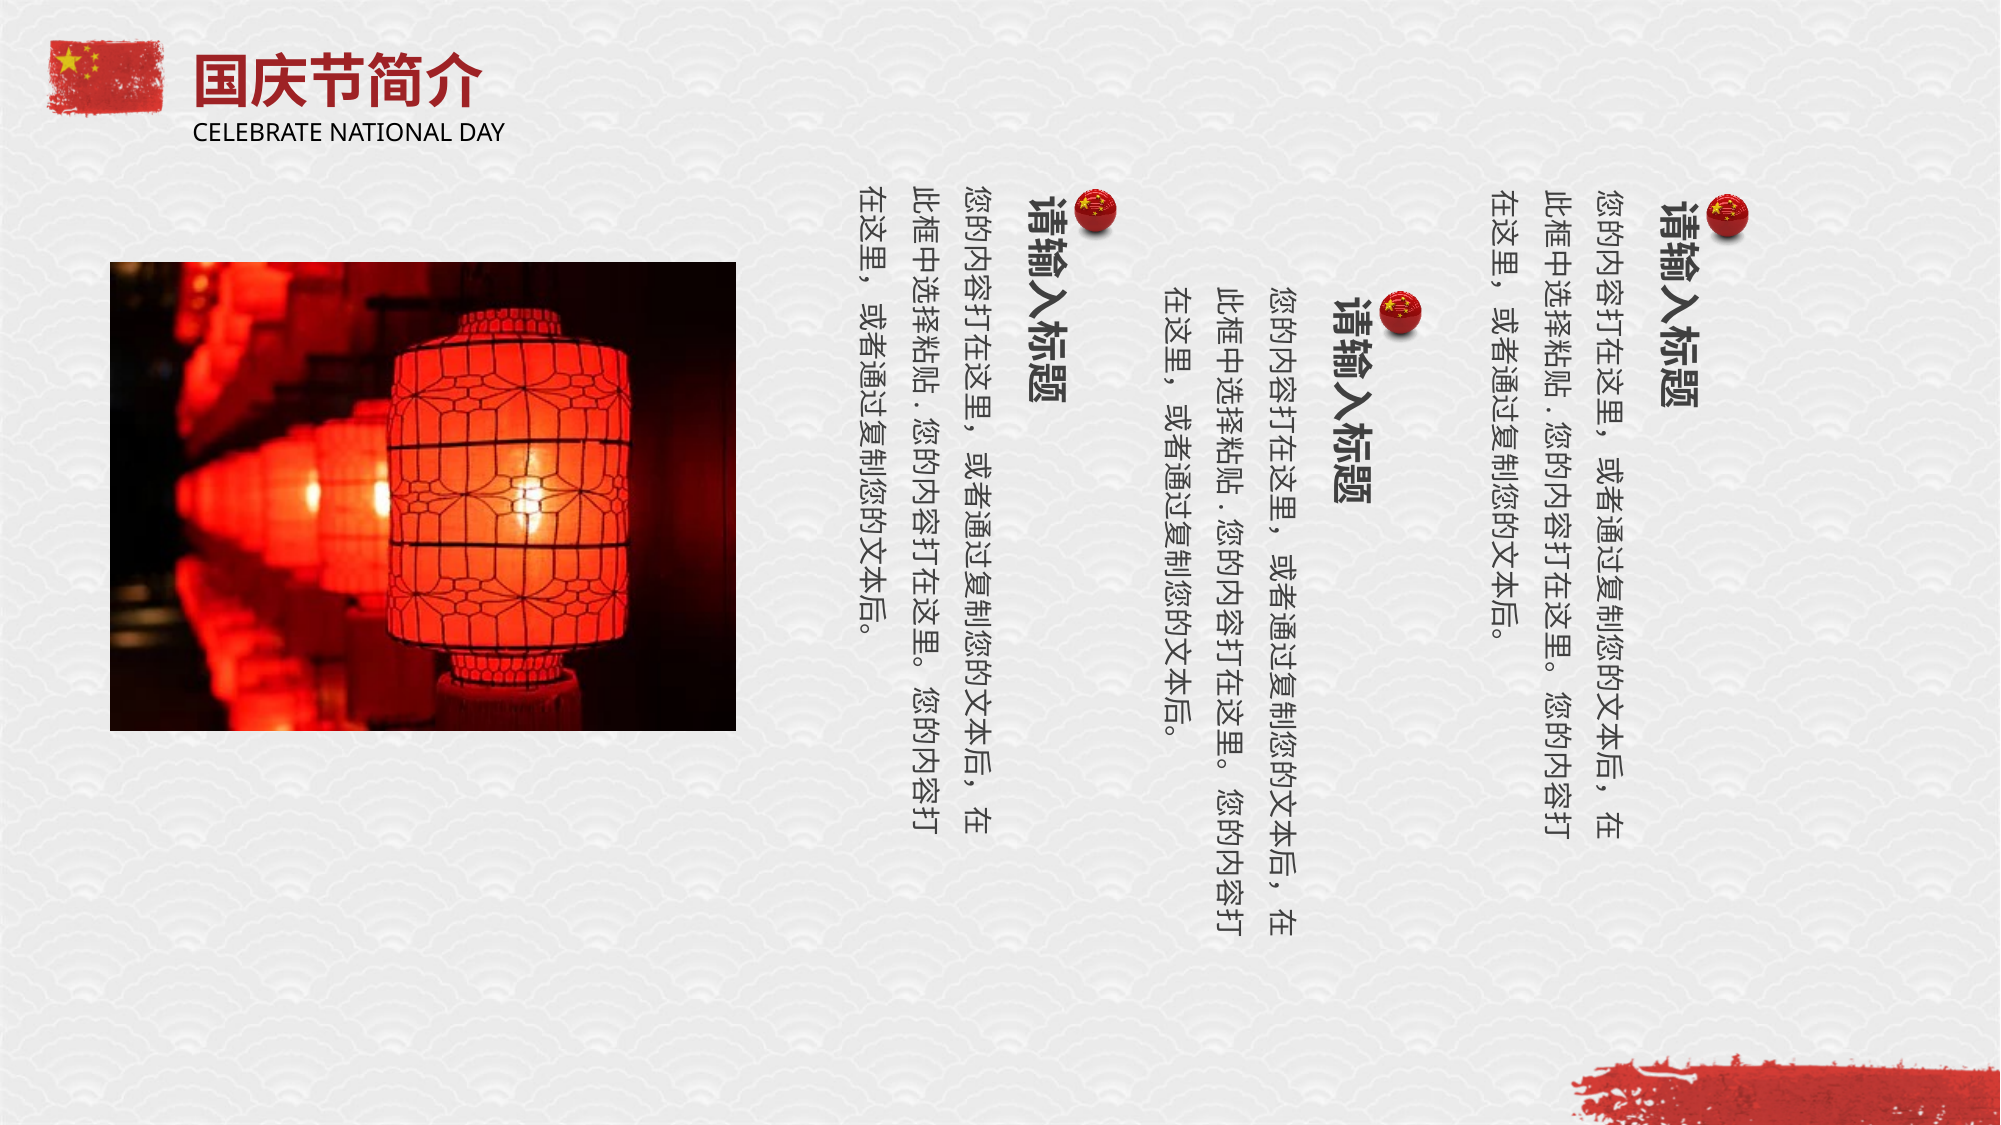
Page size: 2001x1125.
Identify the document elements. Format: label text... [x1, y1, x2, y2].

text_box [1159, 282, 1435, 938]
text_box 国庆节简介 [177, 1, 723, 122]
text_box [855, 180, 1130, 836]
text_box CELEBRATE NATIONAL DAY [177, 122, 723, 154]
picture [0, 0, 2001, 1125]
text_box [1487, 185, 1763, 841]
